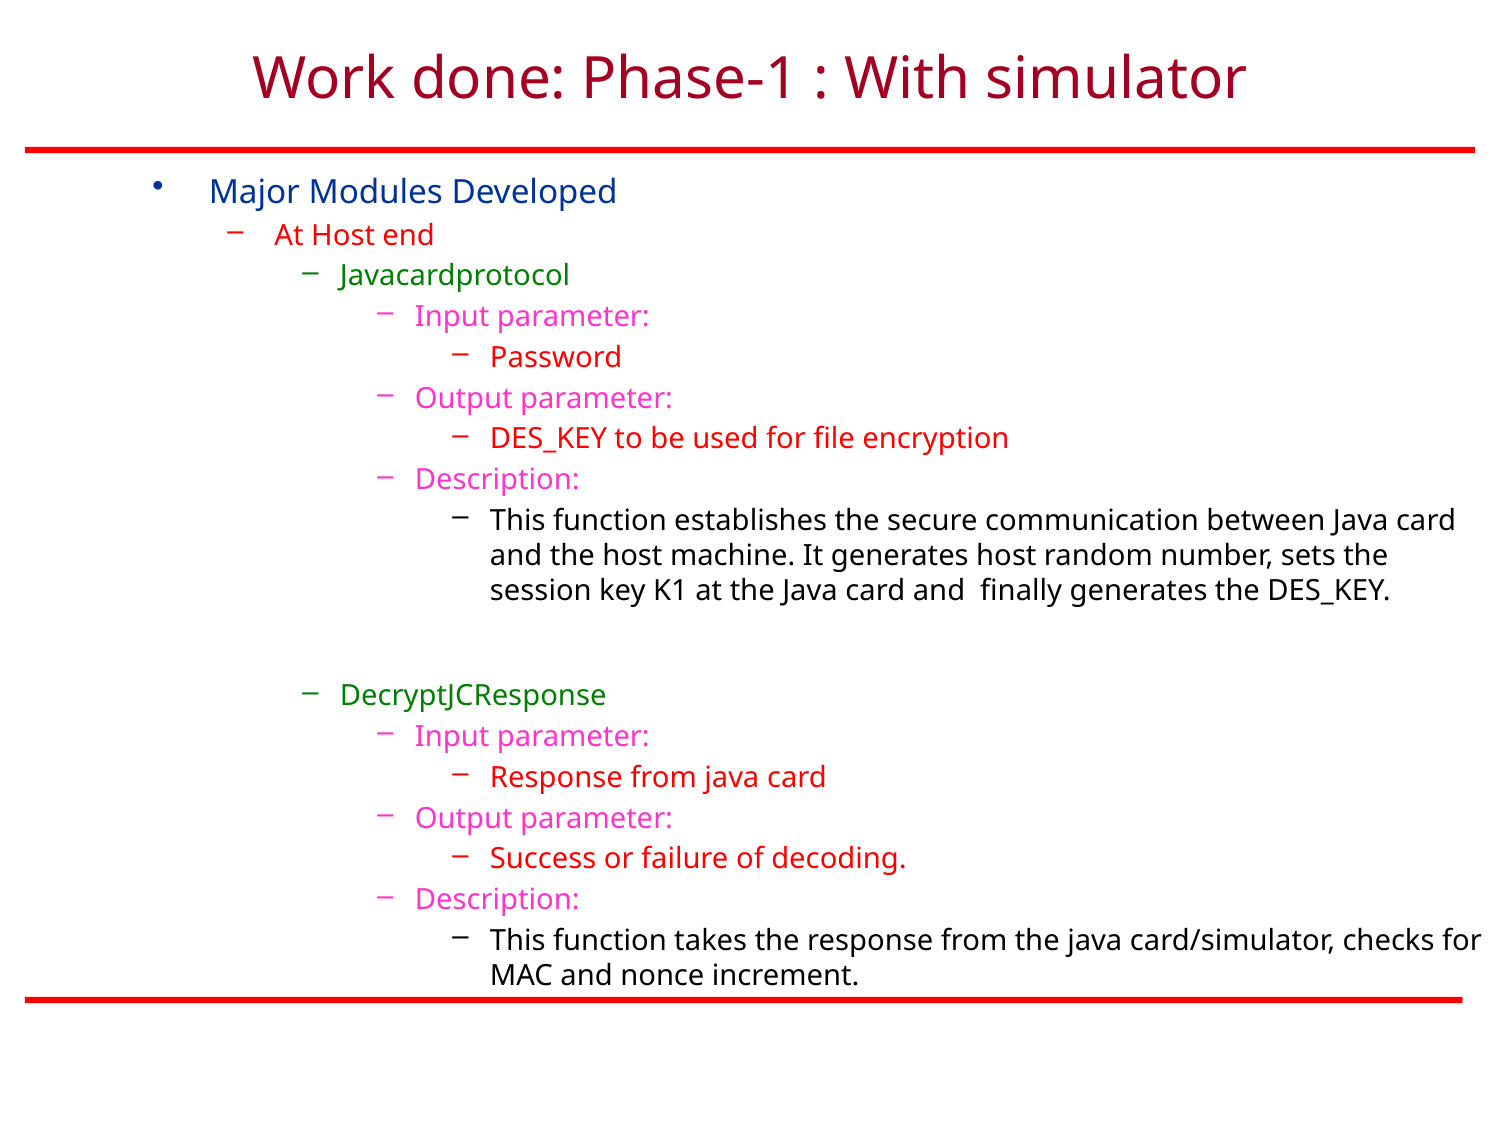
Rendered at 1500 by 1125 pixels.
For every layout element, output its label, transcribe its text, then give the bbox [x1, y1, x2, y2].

title Work done: Phase-1 : With simulator [112, 24, 1388, 126]
list Major Modules Developed At Host end Javacardprotocol Input parameter: Password Output parameter: DES_KEY to be used for file encryption Description: This function establishes the secure communication between Java card and the host machine. It generates host random number, sets the session key K1 at the Java card and finally generates the DES_KEY. DecryptJCResponse Input parameter: Response from java card Output parameter: Success or failure of decoding. Description: This function takes the response from the java card/simulator, checks for MAC and nonce increment. [137, 162, 1500, 1013]
